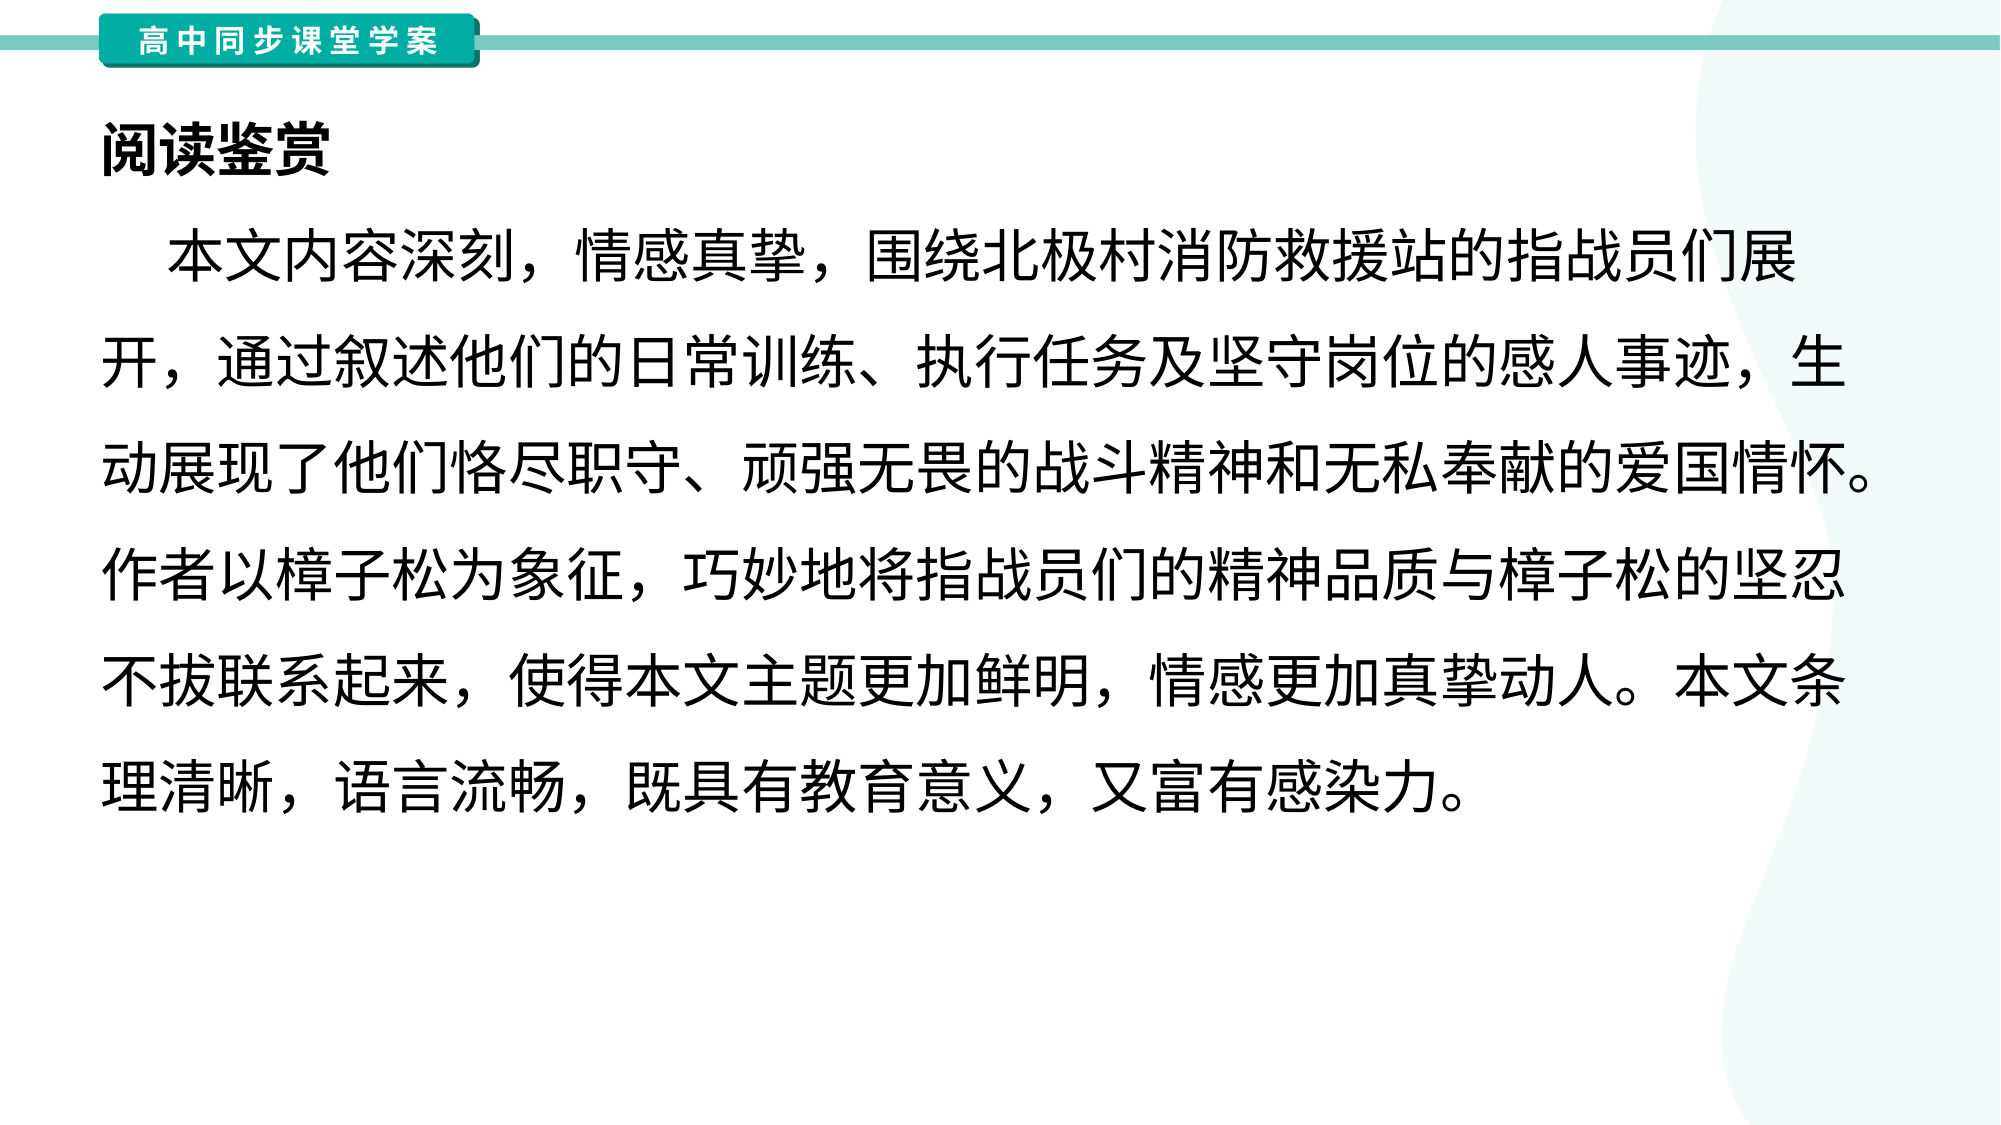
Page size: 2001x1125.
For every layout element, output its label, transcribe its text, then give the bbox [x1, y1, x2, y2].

picture [0, 0, 2000, 1125]
text_box 阅读鉴赏 本文内容深刻，情感真挚，围绕北极村消防救援站的指战员们展 开，通过叙述他们的日常训练、执行任务及坚守岗位的感人事迹，生 动展现了他们恪尽职守、顽强无畏的战斗精神和无私奉献的爱国情怀。 作者以樟子松为象征，巧妙地将指战员们的精神品质与樟子松的坚忍 不拔联系起来，使得本文主题更加鲜明，情感更加真挚动人。本文条 理清晰，语言流畅，既具有教育意义，又富有感染力。 [100, 76, 1899, 821]
